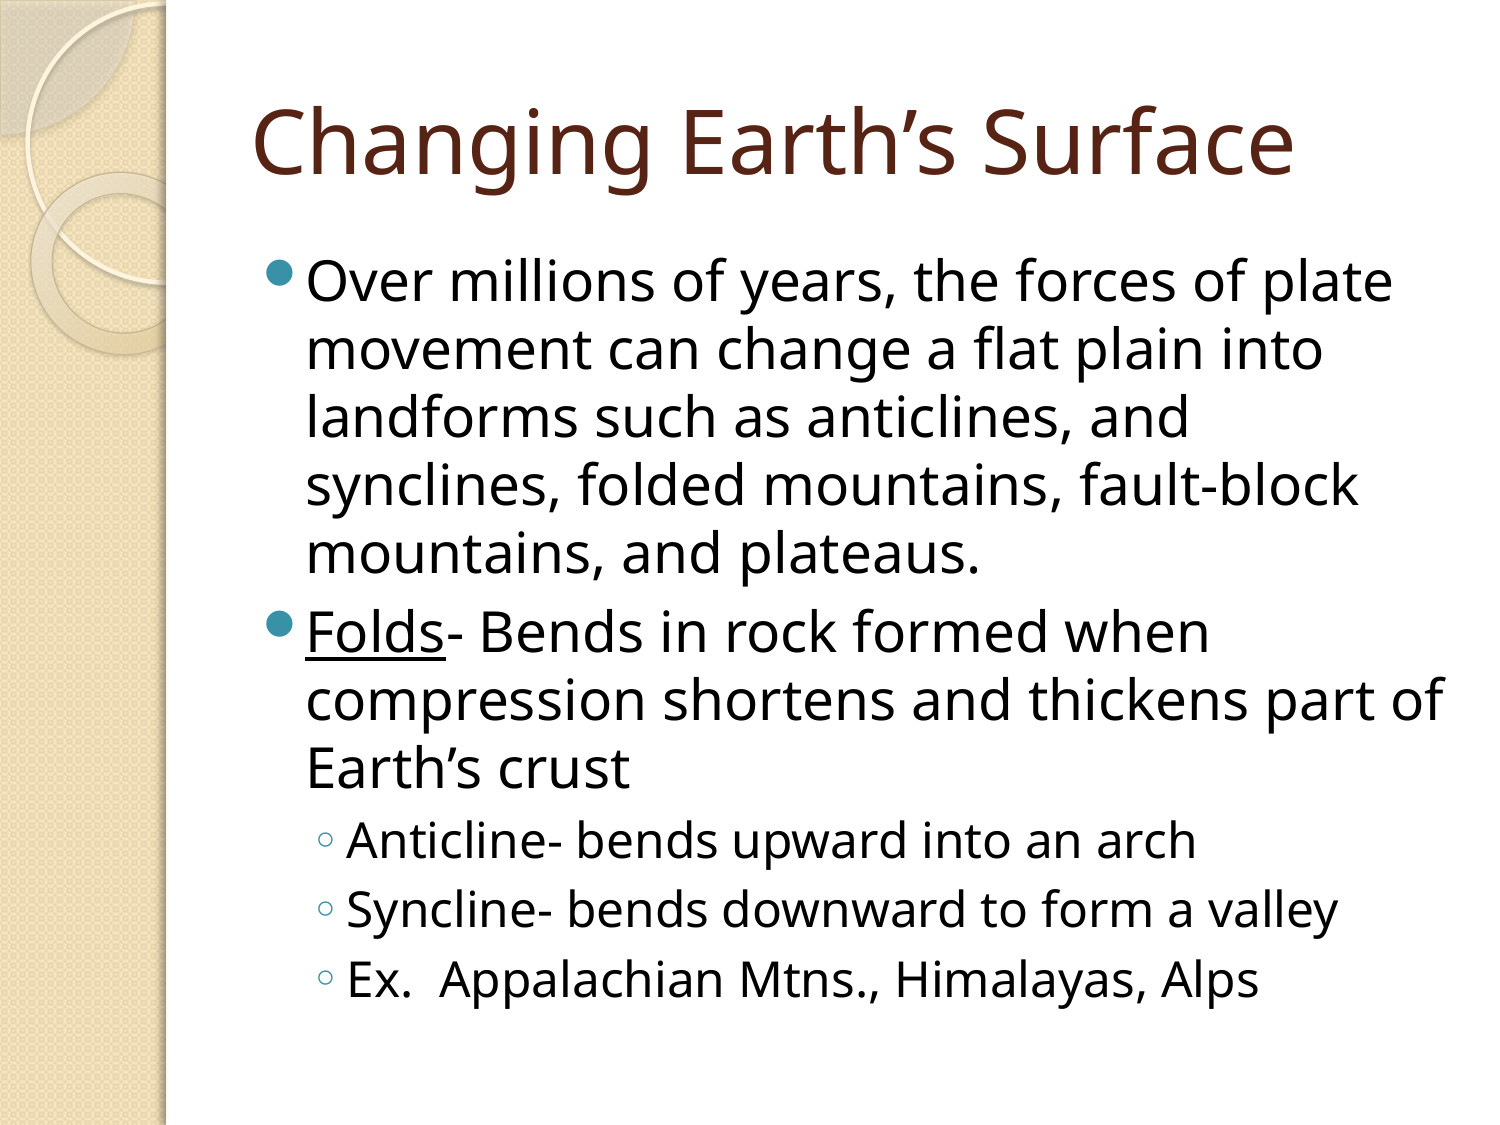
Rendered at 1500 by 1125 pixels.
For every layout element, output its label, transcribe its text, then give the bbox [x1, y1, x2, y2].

title Changing Earth’s Surface [235, 45, 1466, 233]
list Over millions of years, the forces of plate movement can change a flat plain into landforms such as anticlines, and synclines, folded mountains, fault-block mountains, and plateaus. Folds- Bends in rock formed when compression shortens and thickens part of Earth’s crust Anticline- bends upward into an arch Syncline- bends downward to form a valley Ex. Appalachian Mtns., Himalayas, Alps [235, 237, 1466, 1025]
